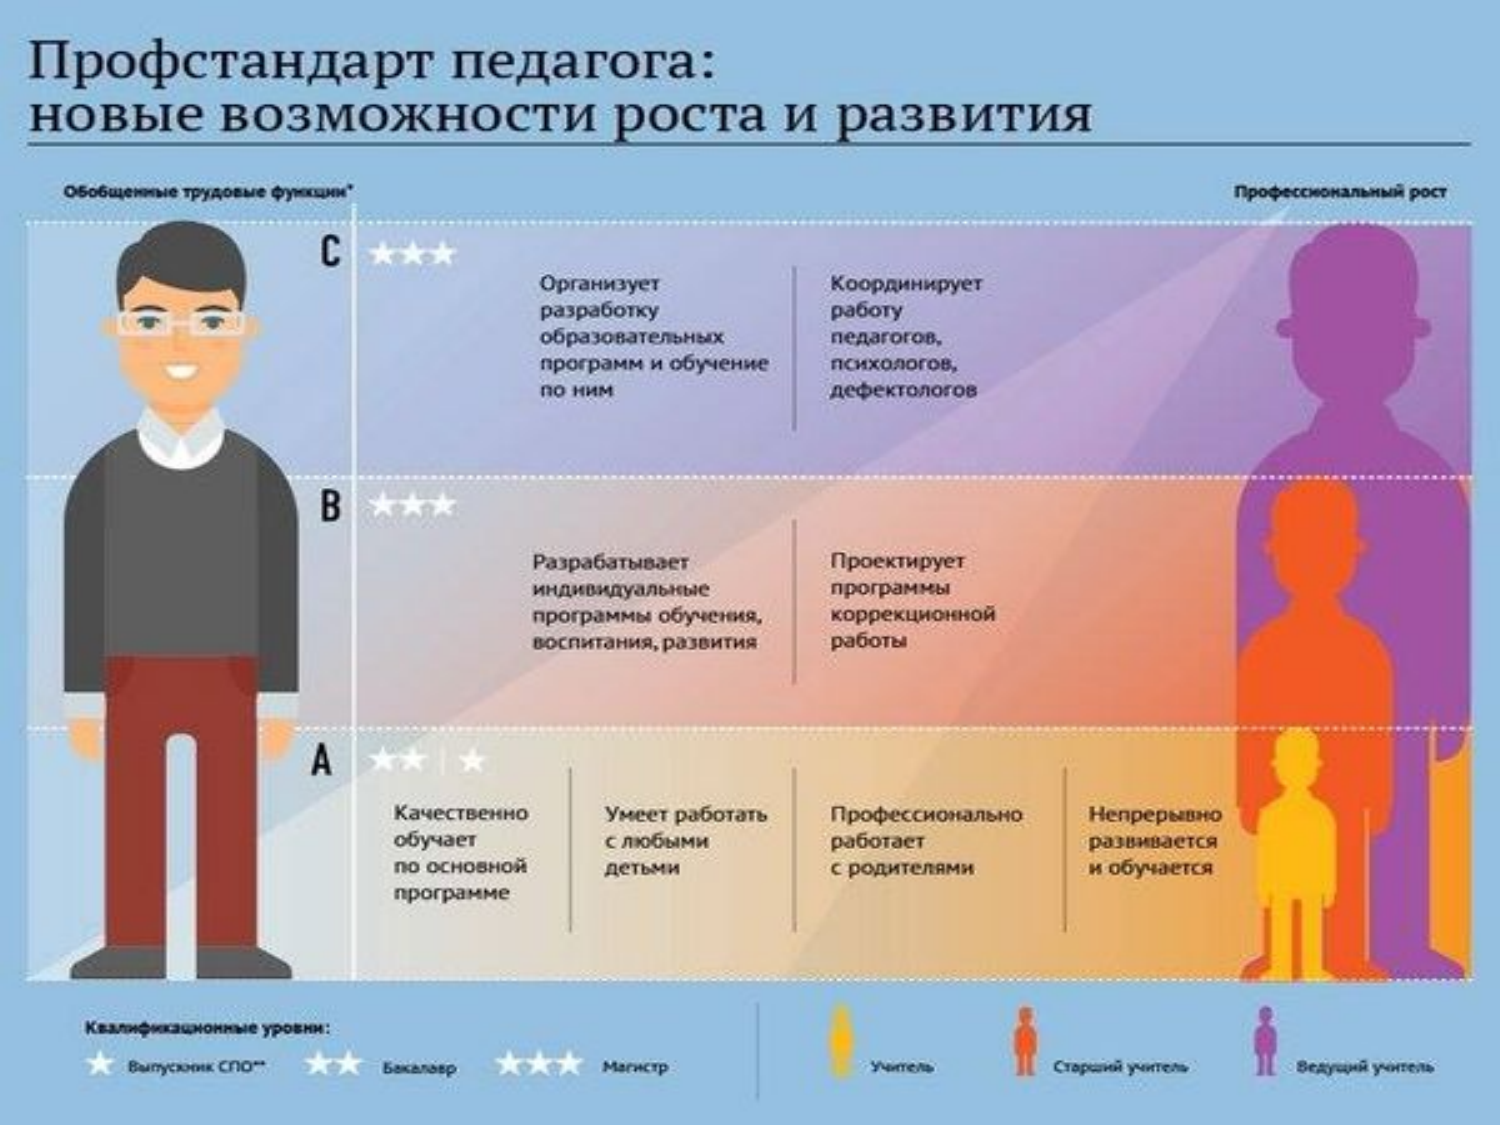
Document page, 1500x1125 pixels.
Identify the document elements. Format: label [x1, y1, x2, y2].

list [0, 0, 1500, 1125]
